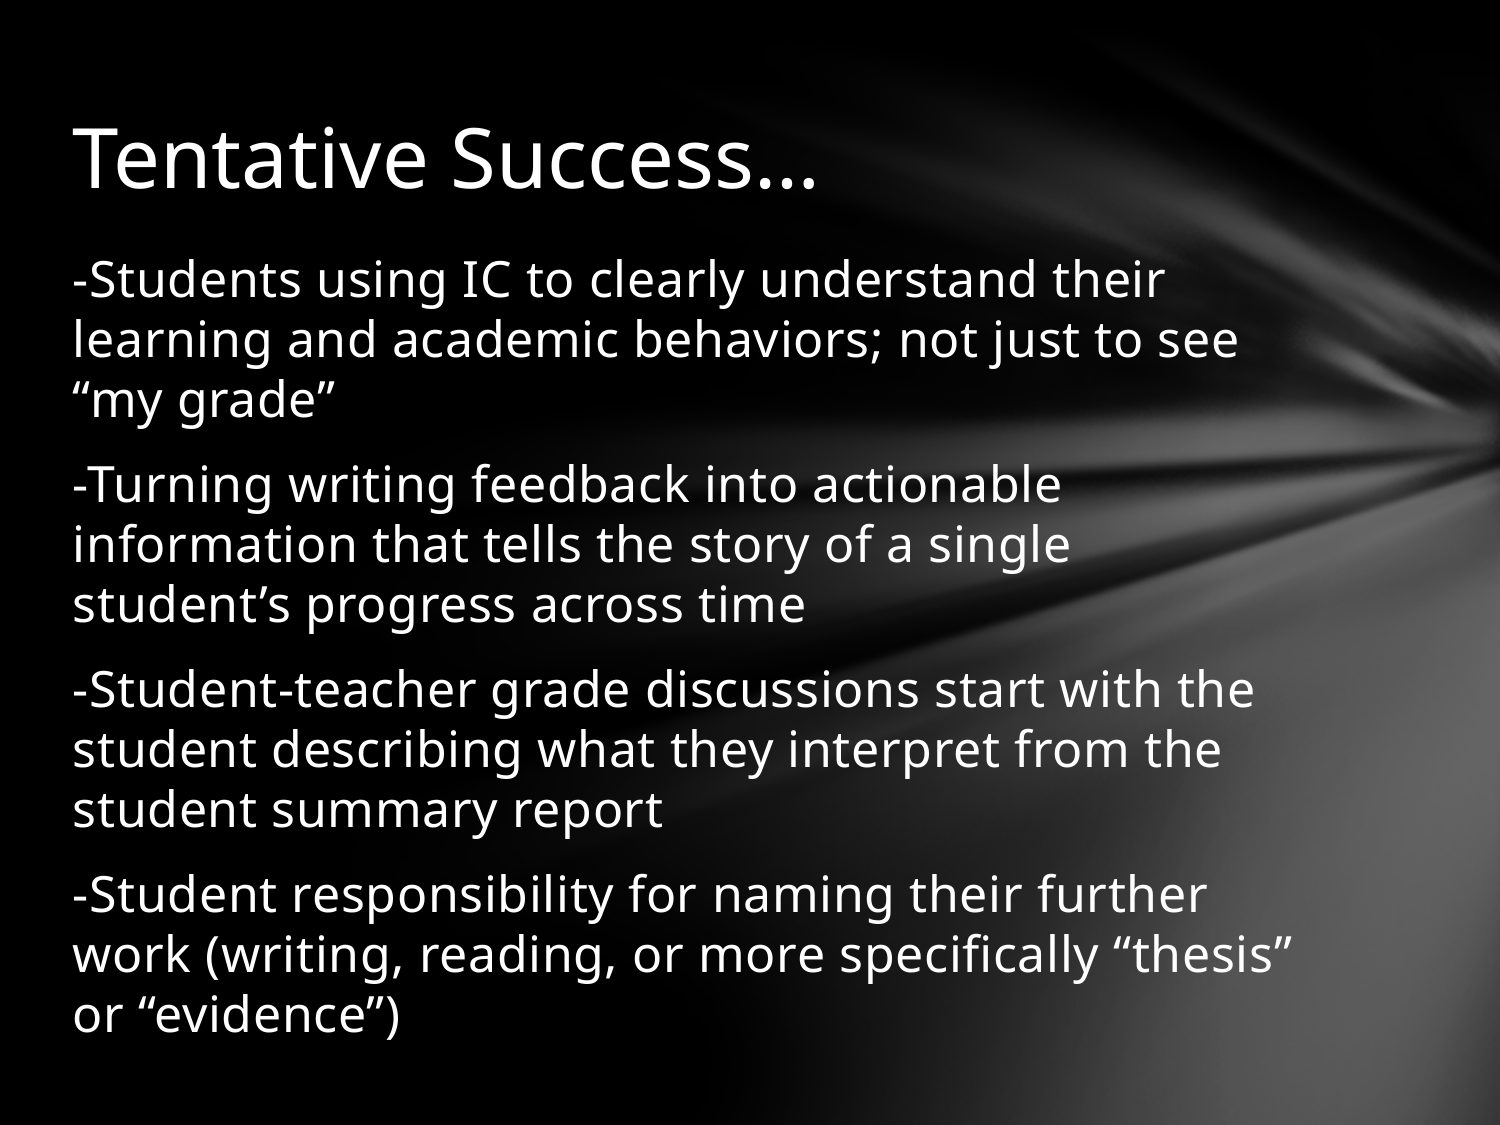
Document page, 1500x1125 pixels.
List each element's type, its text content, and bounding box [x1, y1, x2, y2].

title Tentative Success… [57, 37, 1318, 213]
list -Students using IC to clearly understand their learning and academic behaviors; not just to see “my grade” -Turning writing feedback into actionable information that tells the story of a single student’s progress across time -Student-teacher grade discussions start with the student describing what they interpret from the student summary report -Student responsibility for naming their further work (writing, reading, or more specifically “thesis” or “evidence”) [57, 239, 1318, 1015]
